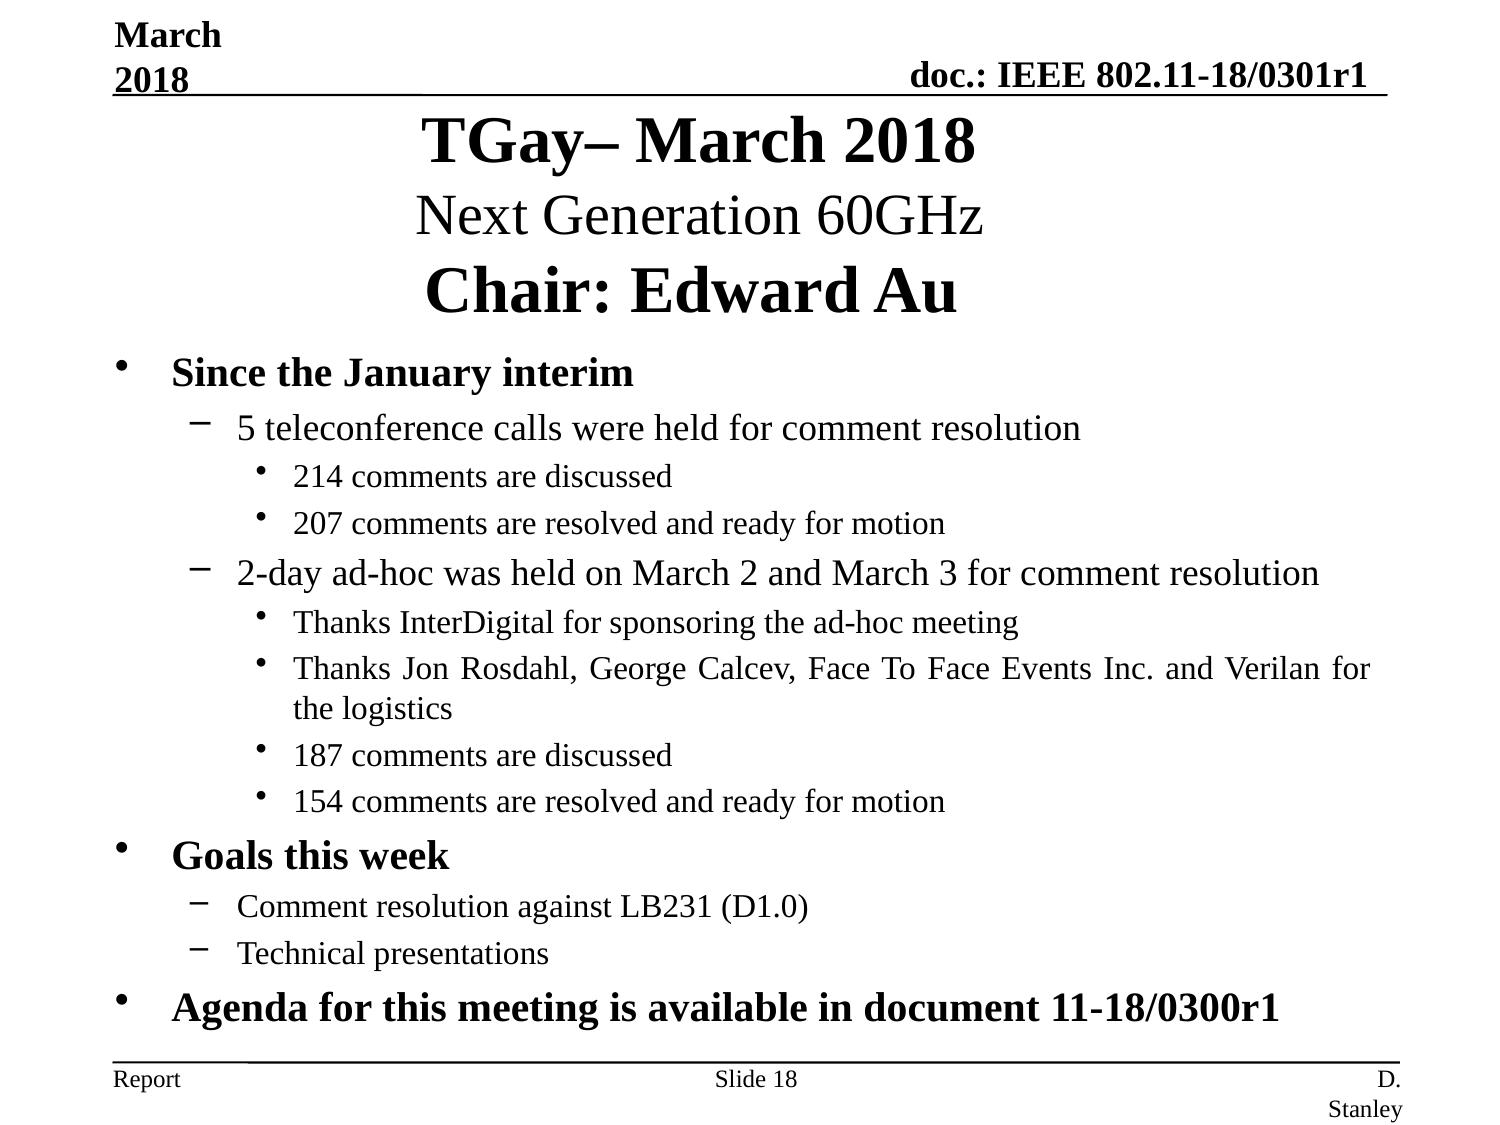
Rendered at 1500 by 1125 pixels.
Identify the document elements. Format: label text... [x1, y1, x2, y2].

footer D. Stanley, HP Enterprise [1325, 1062, 1402, 1093]
slide_number Slide 18 [712, 1062, 800, 1093]
title TGay– March 2018 Next Generation 60GHz Chair: Edward Au [62, 125, 1338, 388]
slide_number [114, 54, 274, 101]
list Since the January interim 5 teleconference calls were held for comment resolution 214 comments are discussed 207 comments are resolved and ready for motion 2-day ad-hoc was held on March 2 and March 3 for comment resolution Thanks InterDigital for sponsoring the ad-hoc meeting Thanks Jon Rosdahl, George Calcev, Face To Face Events Inc. and Verilan for the logistics 187 comments are discussed 154 comments are resolved and ready for motion Goals this week Comment resolution against LB231 (D1.0) Technical presentations Agenda for this meeting is available in document 11-18/0300r1 [99, 337, 1388, 1038]
